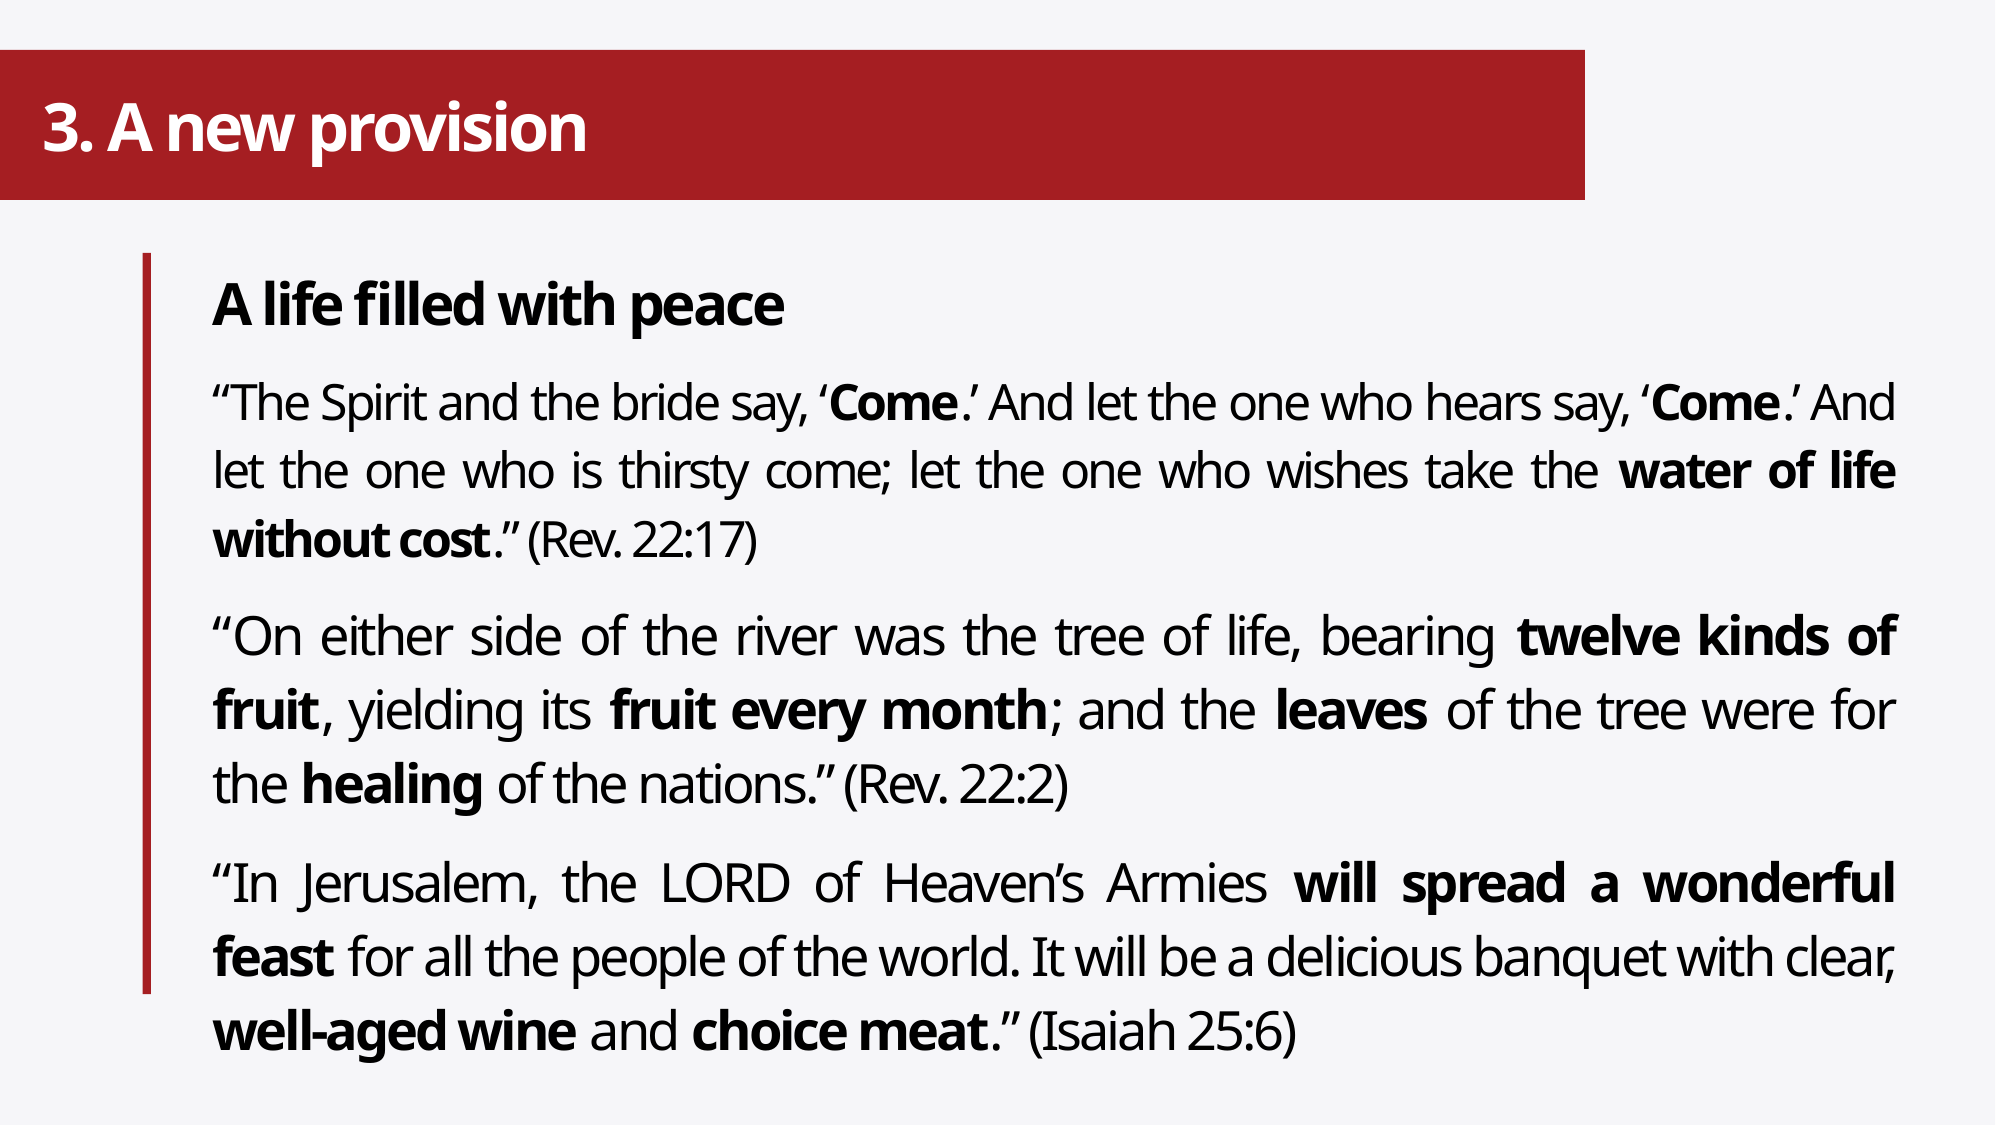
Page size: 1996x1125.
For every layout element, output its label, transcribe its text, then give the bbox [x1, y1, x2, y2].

subtitle A life filled with peace “The Spirit and the bride say, ‘Come.’ And let the one who hears say, ‘Come.’ And let the one who is thirsty come; let the one who wishes take the water of life without cost.” (Rev. 22:17) “On either side of the river was the tree of life, bearing twelve kinds of fruit, yielding its fruit every month; and the leaves of the tree were for the healing of the nations.” (Rev. 22:2) “In Jerusalem, the LORD of Heaven’s Armies will spread a wonderful feast for all the people of the world. It will be a delicious banquet with clear, well-aged wine and choice meat.” (Isaiah 25:6) [197, 249, 1910, 1000]
title 3. A new provision [26, 62, 1823, 188]
